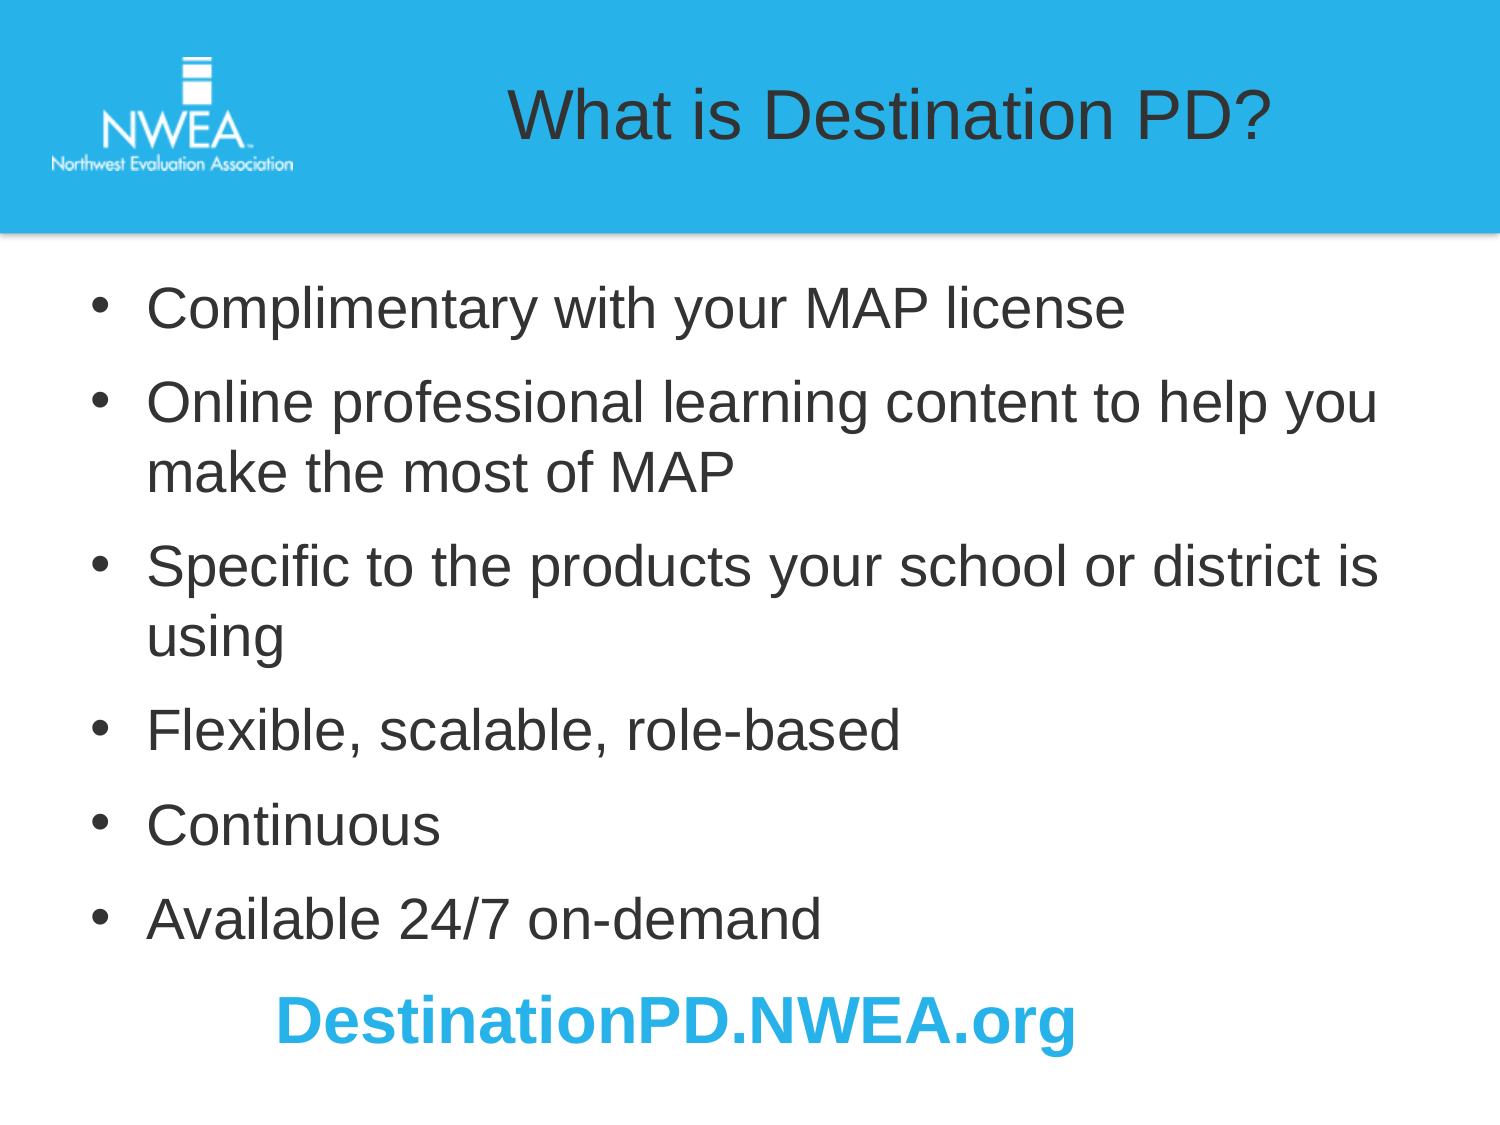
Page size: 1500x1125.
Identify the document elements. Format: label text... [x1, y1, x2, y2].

list Complimentary with your MAP license Online professional learning content to help you make the most of MAP Specific to the products your school or district is using Flexible, scalable, role-based Continuous Available 24/7 on-demand DestinationPD.NWEA.org [74, 262, 1426, 1006]
title What is Destination PD? [320, 31, 1461, 207]
picture [52, 57, 293, 171]
